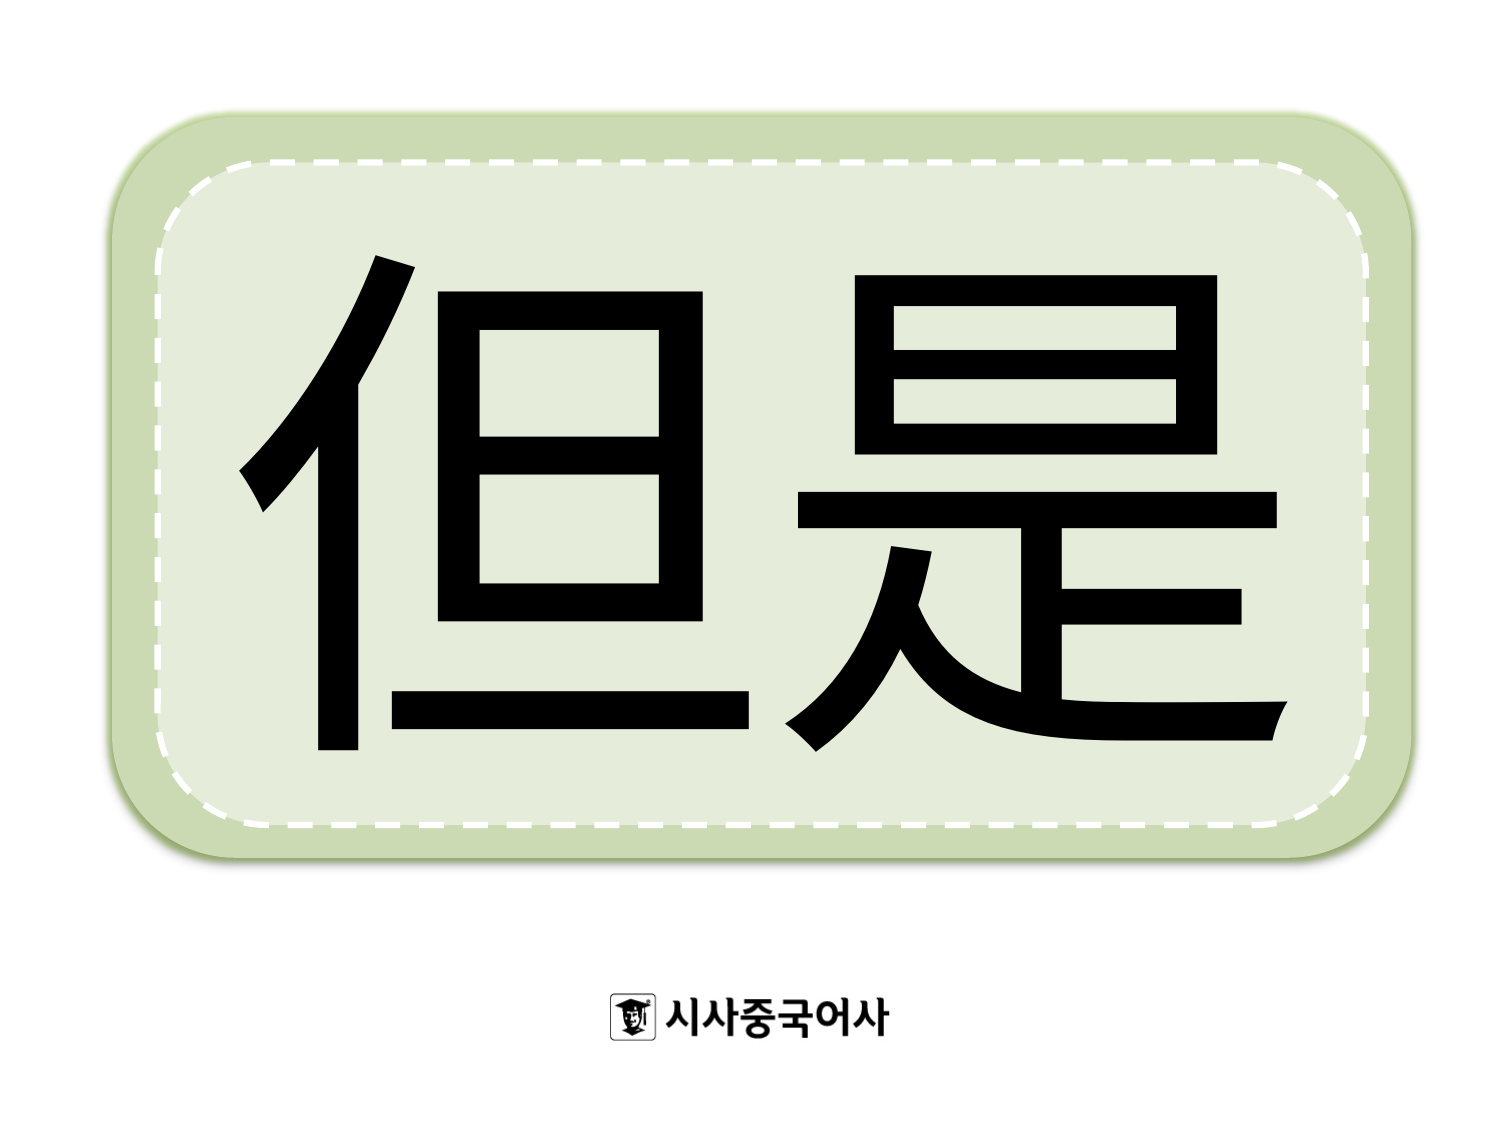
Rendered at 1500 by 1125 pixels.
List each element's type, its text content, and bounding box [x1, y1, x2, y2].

picture [602, 987, 898, 1047]
text_box 但是 [162, 160, 1371, 824]
